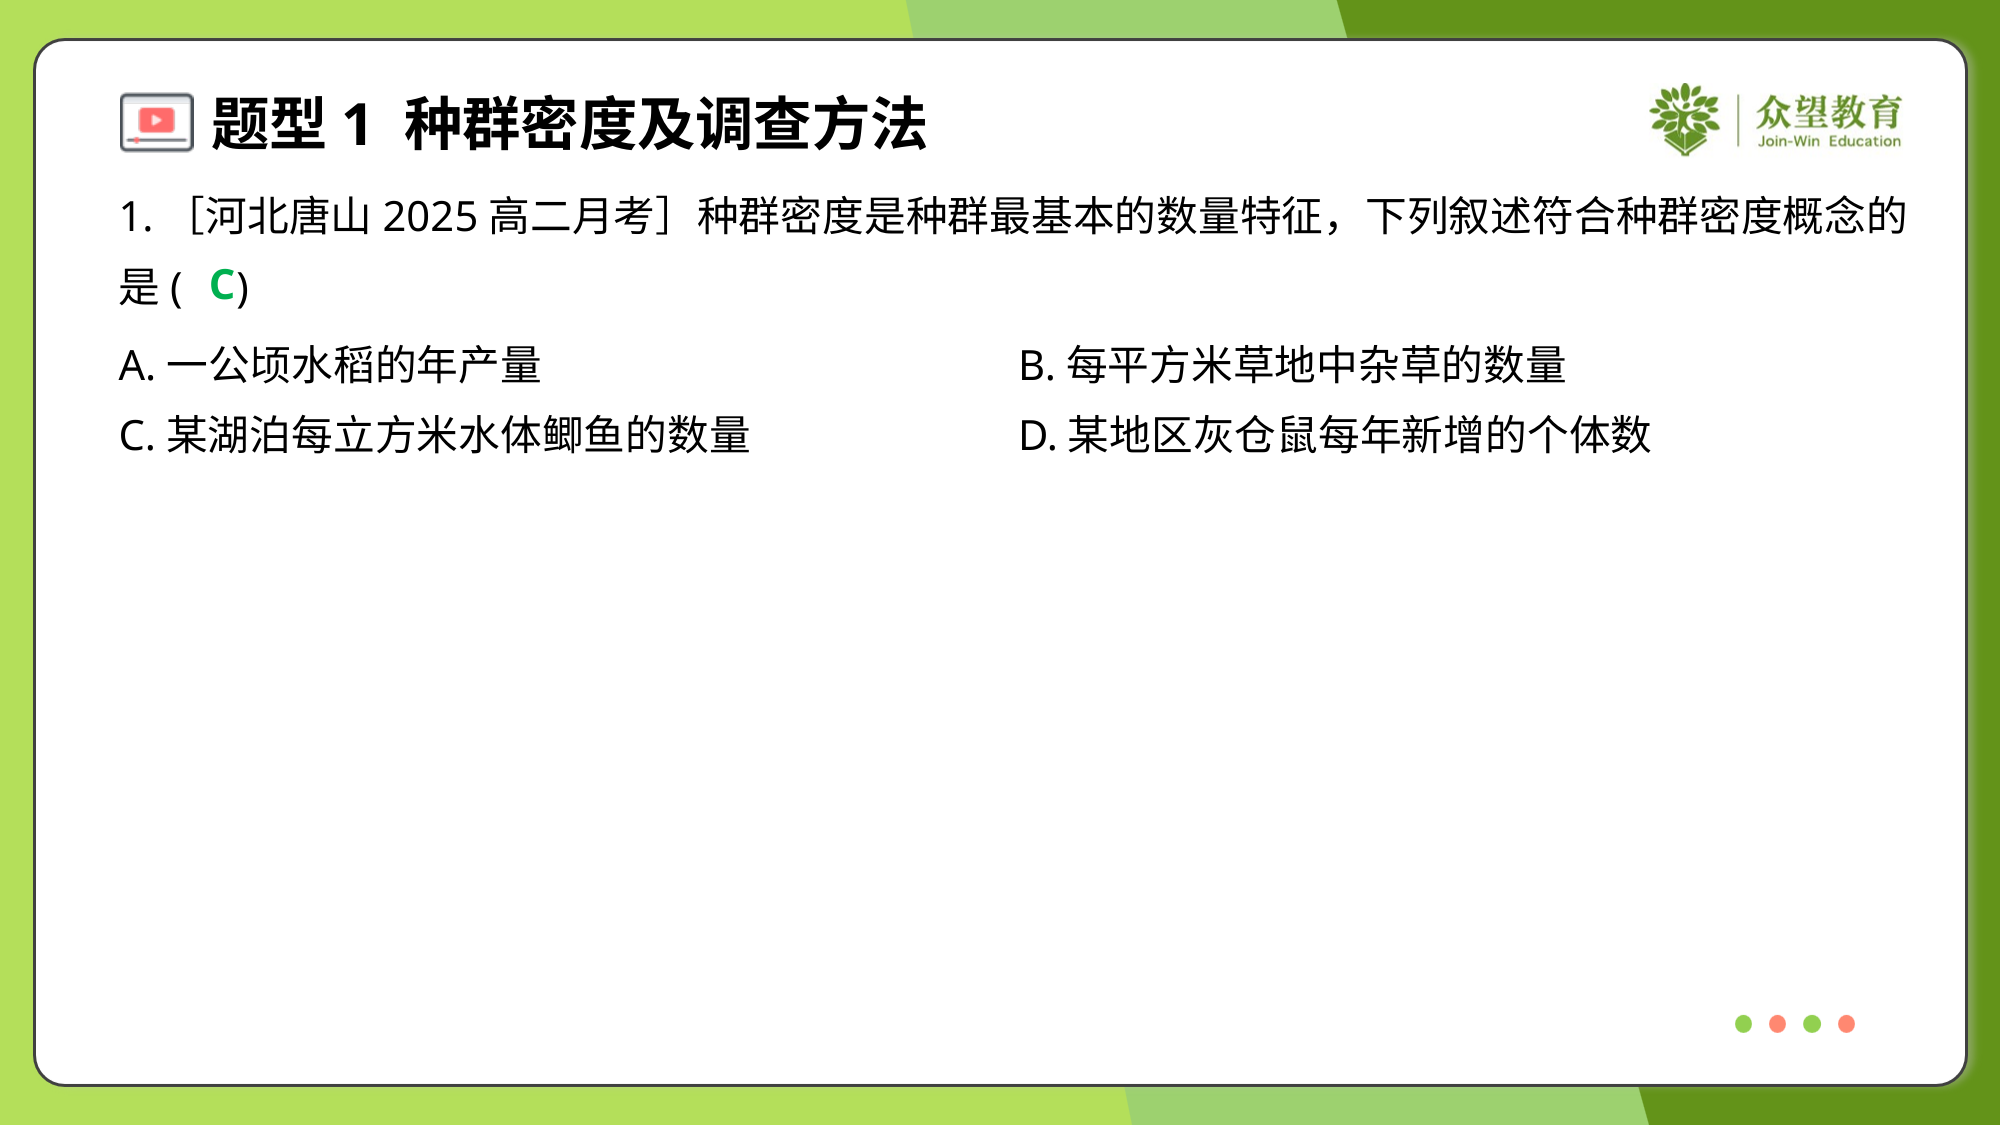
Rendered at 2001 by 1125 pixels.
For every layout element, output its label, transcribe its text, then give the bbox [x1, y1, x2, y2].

text_box A.一公顷水稻的年产量 B.每平方米草地中杂草的数量 C.某湖泊每立方米水体鲫鱼的数量 D.某地区灰仓鼠每年新增的个体数 [118, 313, 1883, 452]
text_box 1.［河北唐山2025高二月考］种群密度是种群最基本的数量特征，下列叙述符合种群密度概念的 是( ) [118, 164, 1883, 304]
text_box C [192, 236, 252, 301]
picture [0, 0, 2000, 1125]
